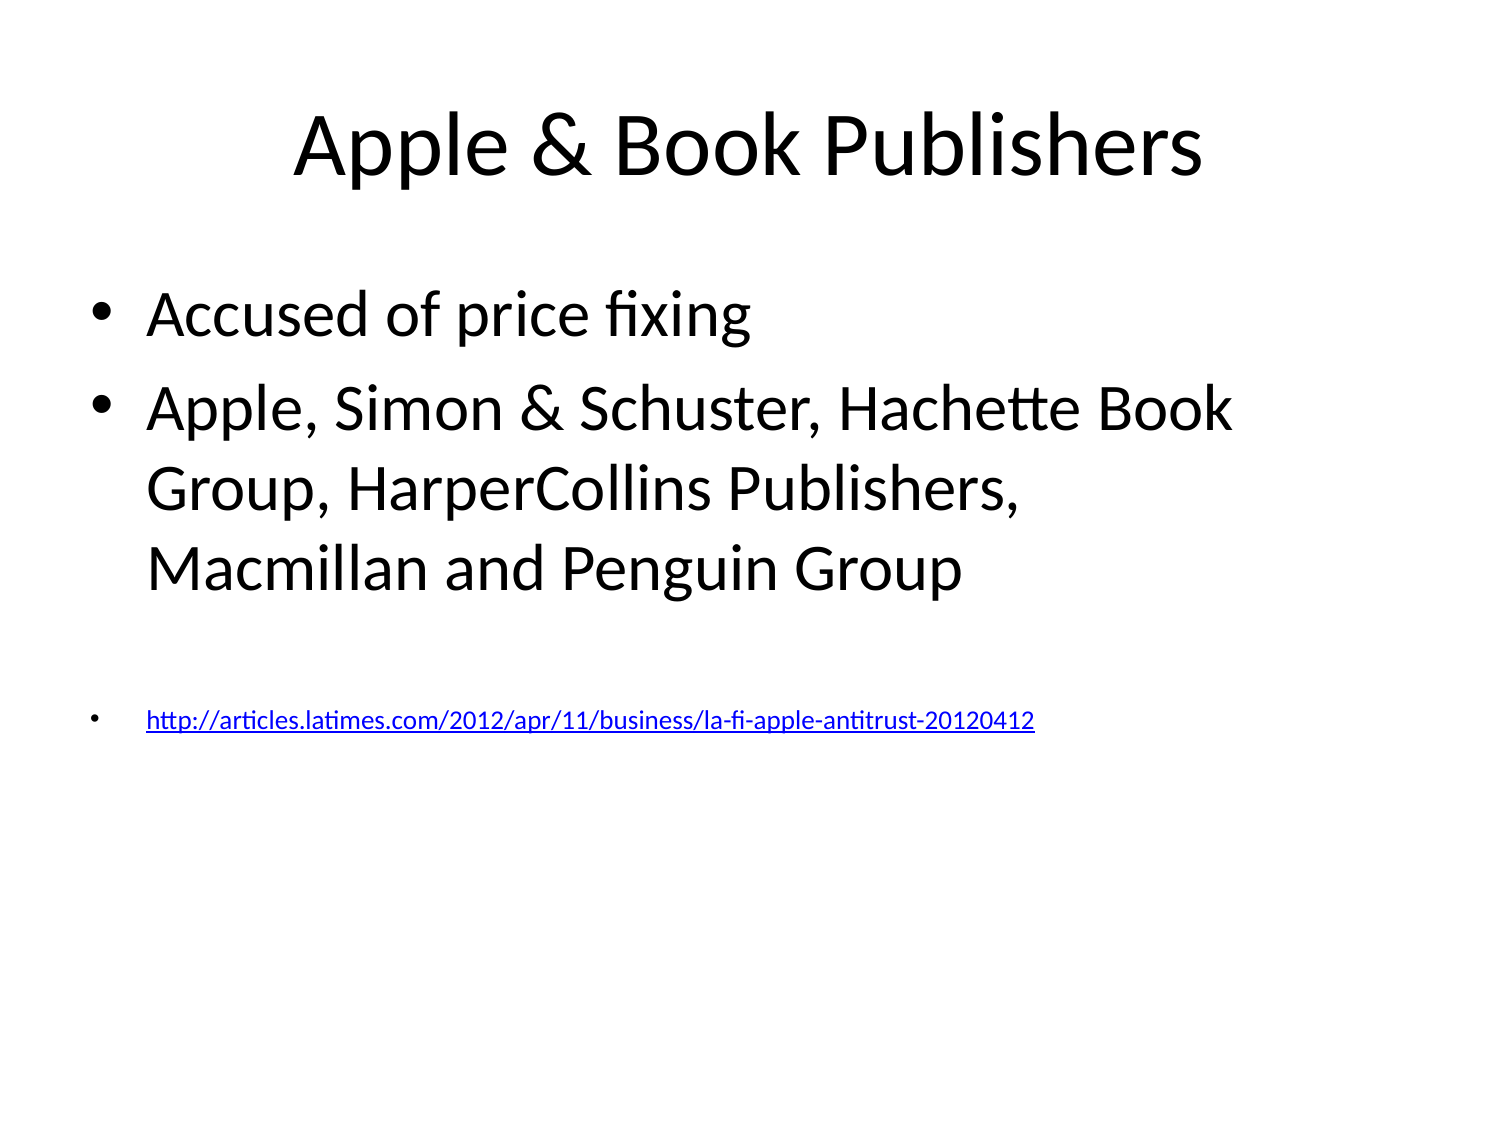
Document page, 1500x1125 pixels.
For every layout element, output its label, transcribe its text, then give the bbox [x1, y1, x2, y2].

title Apple & Book Publishers [75, 45, 1425, 233]
list Accused of price fixing Apple, Simon & Schuster, Hachette Book Group, HarperCollins Publishers, Macmillan and Penguin Group http://articles.latimes.com/2012/apr/11/business/la-fi-apple-antitrust-20120412 [75, 262, 1259, 878]
